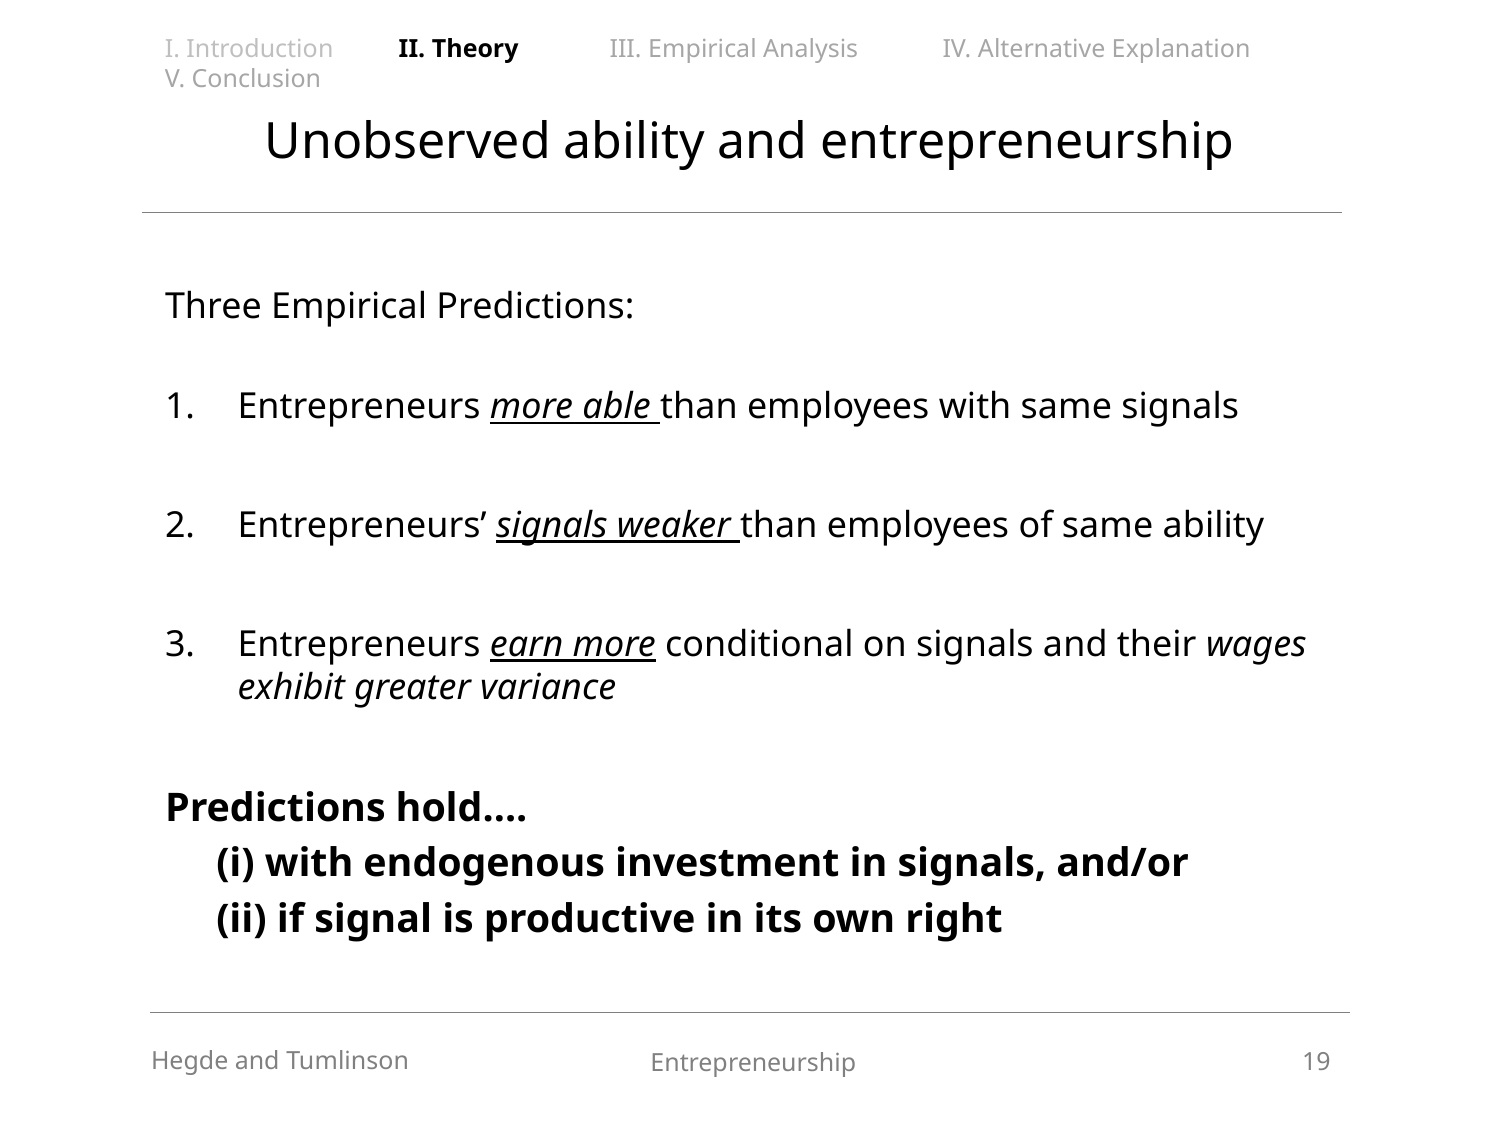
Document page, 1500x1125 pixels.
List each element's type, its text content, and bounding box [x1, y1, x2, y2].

text_box Entrepreneurship [635, 1039, 872, 1084]
text_box Hegde and Tumlinson [136, 1037, 425, 1083]
list Three Empirical Predictions: Entrepreneurs more able than employees with same signals Entrepreneurs’ signals weaker than employees of same ability Entrepreneurs earn more conditional on signals and their wages exhibit greater variance Predictions hold…. (i) with endogenous investment in signals, and/or (ii) if signal is productive in its own right [150, 275, 1350, 963]
text_box I. Introduction II. Theory III. Empirical Analysis IV. Alternative Explanation V. Conclusion [149, 24, 1350, 100]
slide_number 19 [1233, 1032, 1346, 1093]
title Unobserved ability and entrepreneurship [75, 45, 1425, 233]
